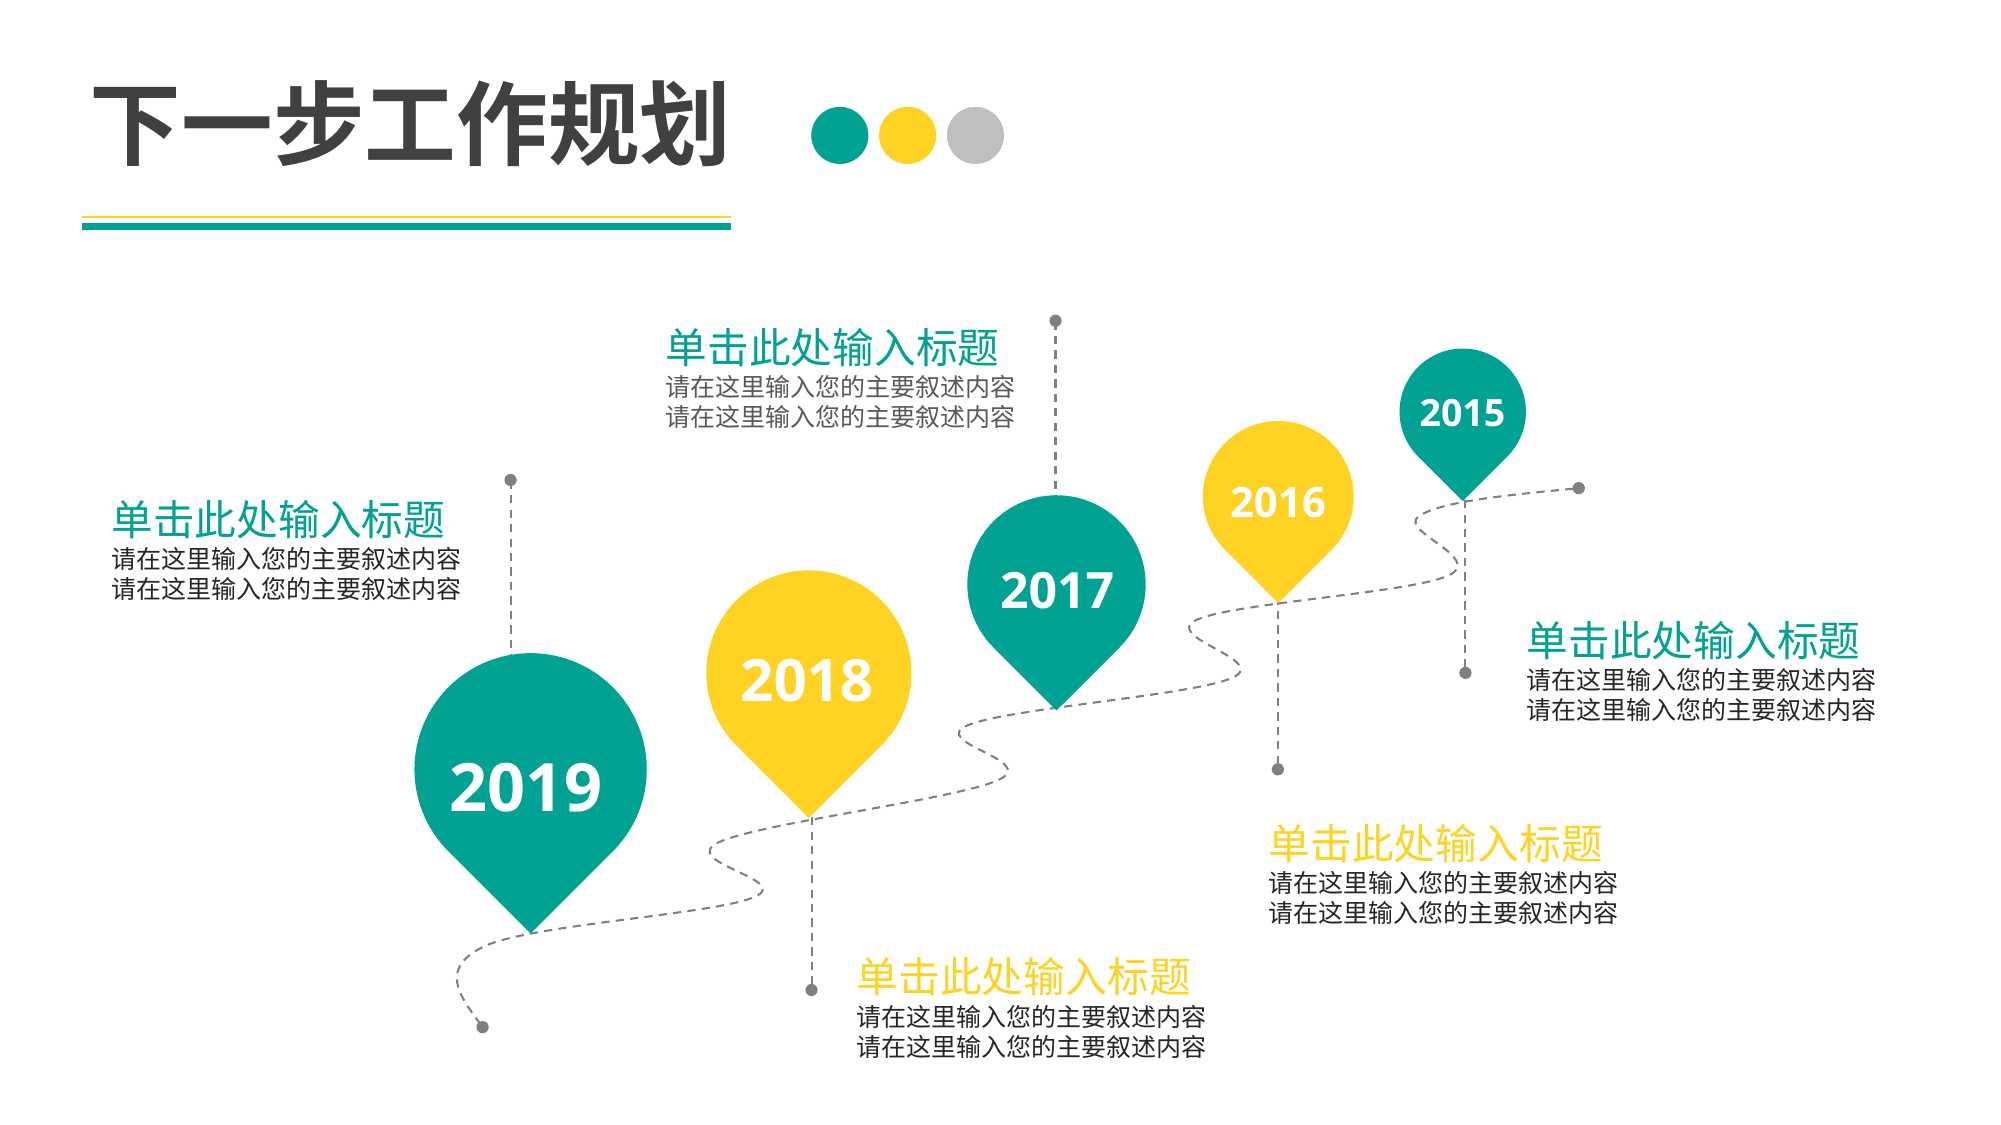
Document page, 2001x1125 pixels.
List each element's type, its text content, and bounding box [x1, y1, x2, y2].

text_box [706, 570, 912, 776]
text_box [805, 866, 818, 997]
text_box 单击此处输入标题 请在这里输入您的主要叙述内容 请在这里输入您的主要叙述内容 [650, 314, 1031, 520]
text_box [1459, 545, 1472, 680]
text_box 单击此处输入标题 请在这里输入您的主要叙述内容 请在这里输入您的主要叙述内容 [1253, 810, 1634, 1015]
text_box [504, 473, 517, 653]
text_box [414, 653, 647, 886]
text_box [455, 481, 1585, 1034]
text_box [1389, 348, 1536, 475]
text_box [1271, 637, 1285, 776]
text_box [806, 101, 1010, 170]
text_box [967, 495, 1146, 674]
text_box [1202, 421, 1354, 572]
text_box [1049, 314, 1062, 495]
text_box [81, 216, 732, 227]
text_box 单击此处输入标题 请在这里输入您的主要叙述内容 请在这里输入您的主要叙述内容 [841, 943, 1222, 1125]
text_box 下一步工作规划 [75, 60, 747, 185]
text_box 单击此处输入标题 请在这里输入您的主要叙述内容 请在这里输入您的主要叙述内容 [1511, 607, 1892, 812]
text_box 单击此处输入标题 请在这里输入您的主要叙述内容 请在这里输入您的主要叙述内容 [96, 486, 477, 692]
